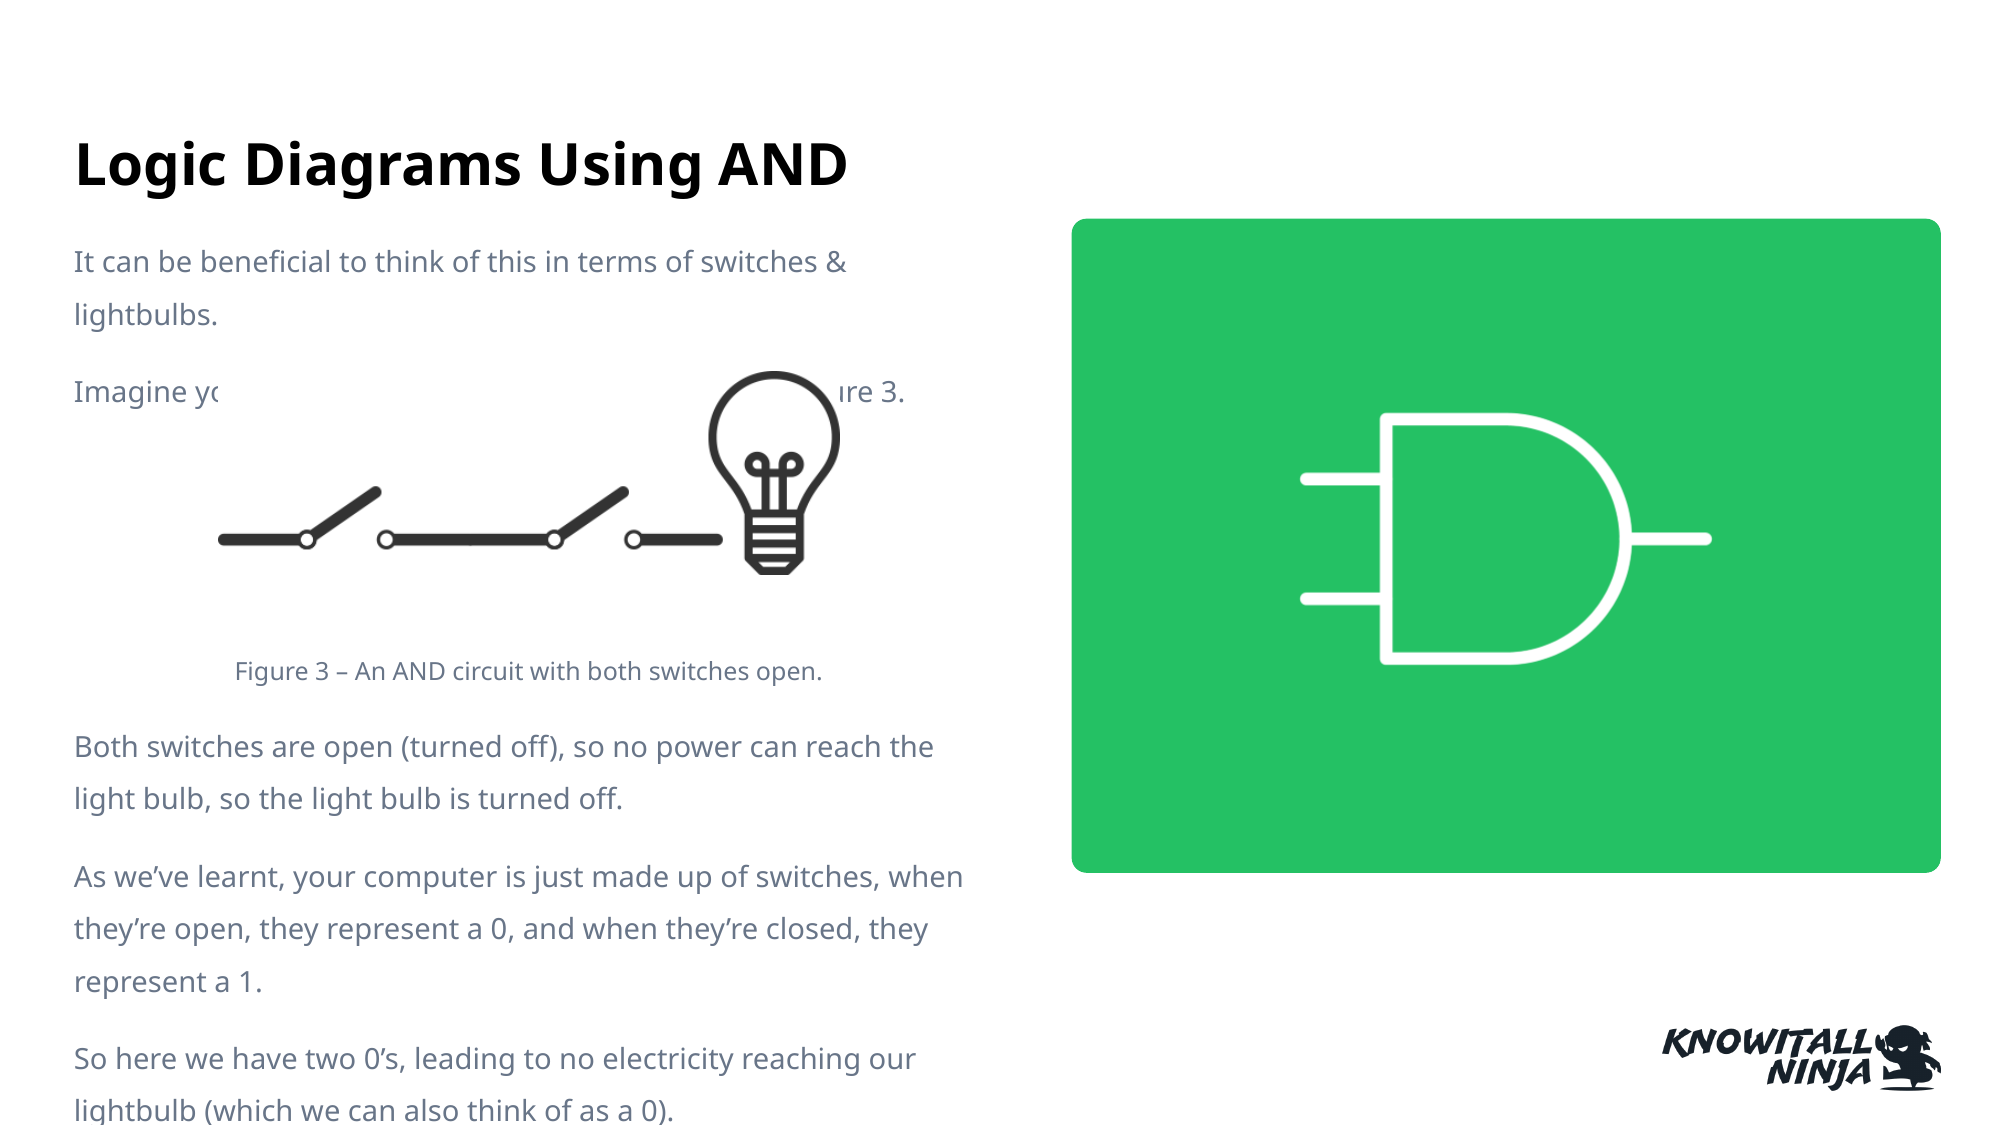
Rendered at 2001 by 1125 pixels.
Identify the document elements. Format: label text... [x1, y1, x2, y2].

list It can be beneficial to think of this in terms of switches & lightbulbs. Imagine you had two switches in a line, as shown in Figure 3. Figure 3 – An AND circuit with both switches open. Both switches are open (turned off), so no power can reach the light bulb, so the light bulb is turned off. As we’ve learnt, your computer is just made up of switches, when they’re open, they represent a 0, and when they’re closed, they represent a 1. So here we have two 0’s, leading to no electricity reaching our lightbulb (which we can also think of as a 0). [59, 218, 1000, 1091]
title Logic Diagrams Using AND [59, 117, 1000, 206]
picture [1662, 1025, 1941, 1091]
picture [218, 370, 841, 575]
picture [1071, 218, 1942, 874]
